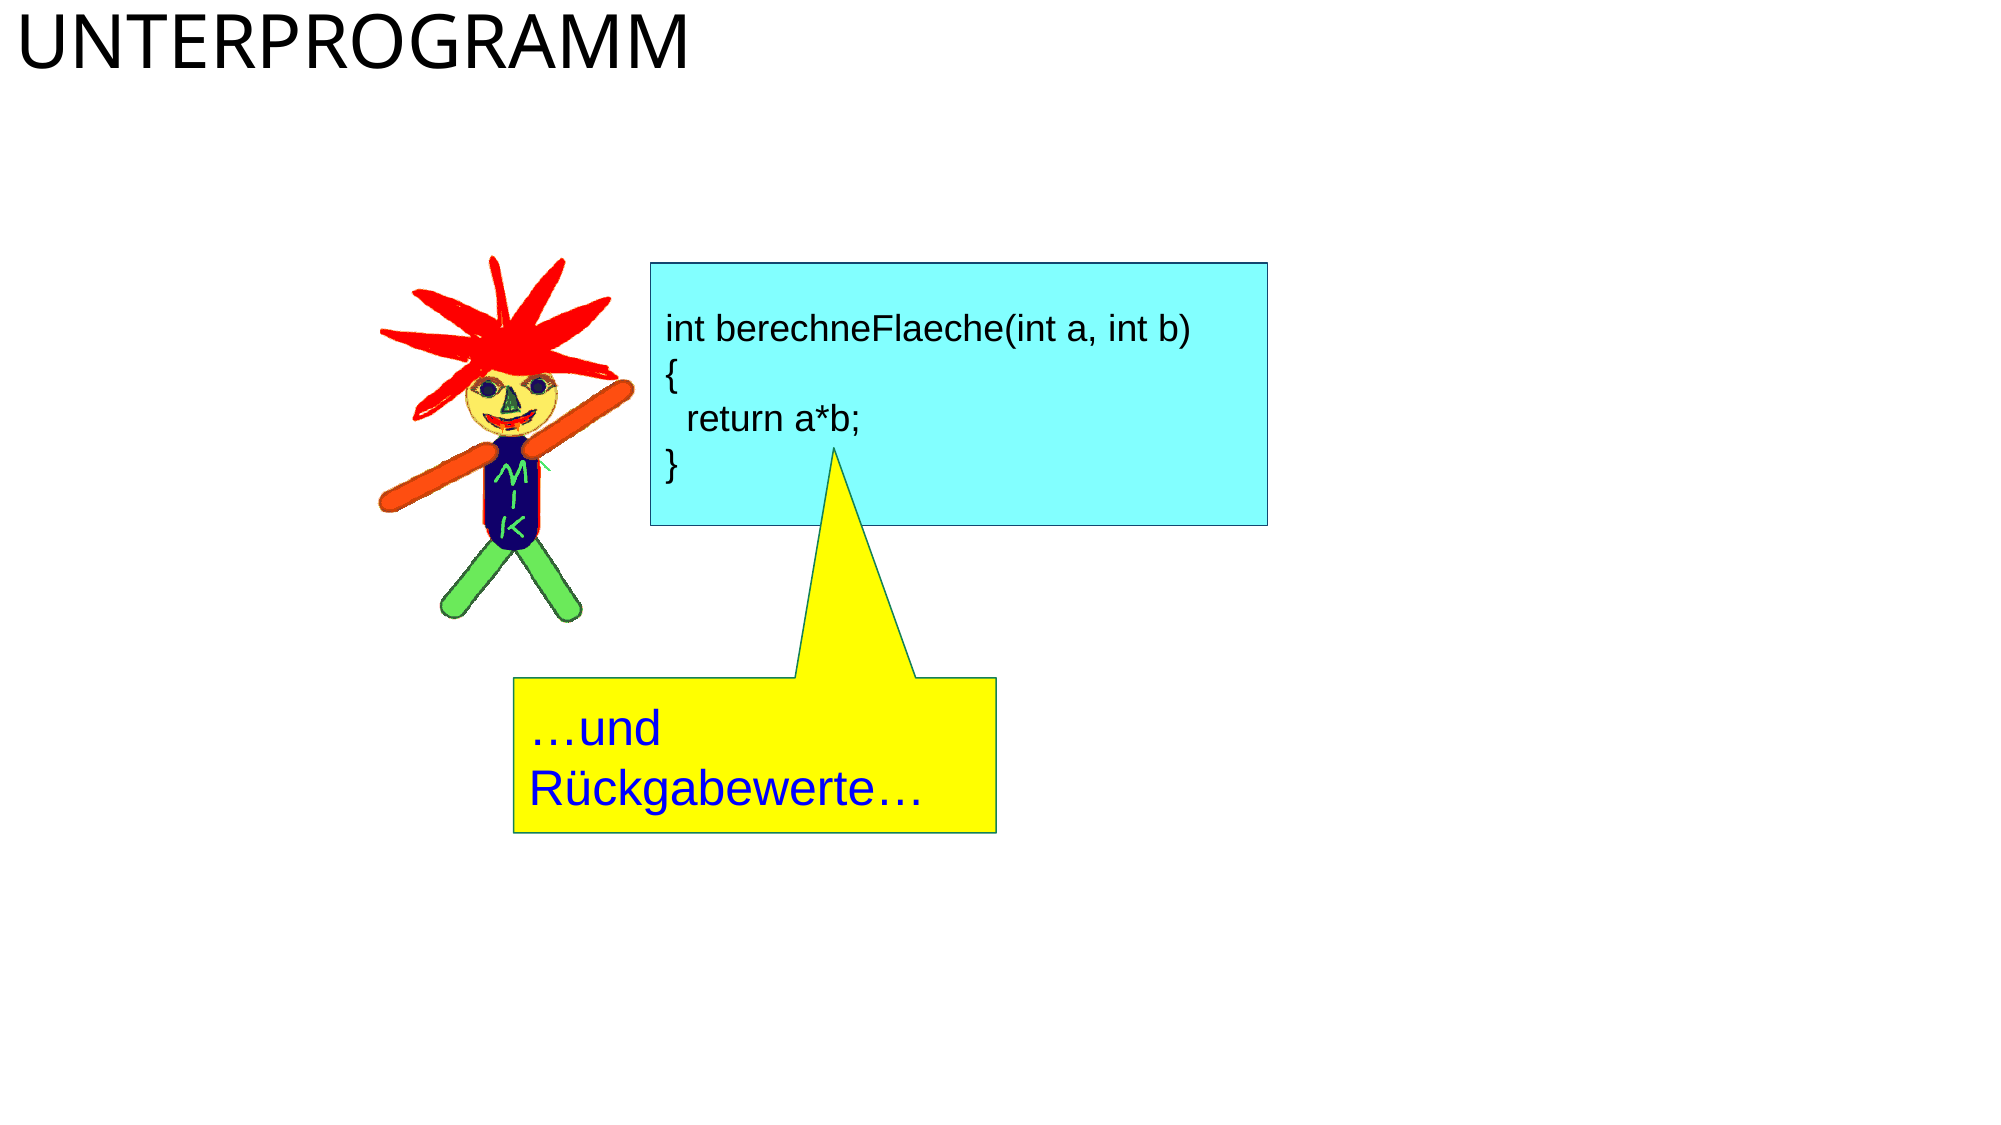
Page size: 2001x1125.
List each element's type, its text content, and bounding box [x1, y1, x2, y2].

title UNTERPROGRAMM [0, 7, 772, 83]
picture [350, 246, 651, 632]
text_box …und Rückgabewerte… [513, 447, 997, 833]
text_box int berechneFlaeche(int a, int b) { return a*b; } [655, 263, 1268, 526]
